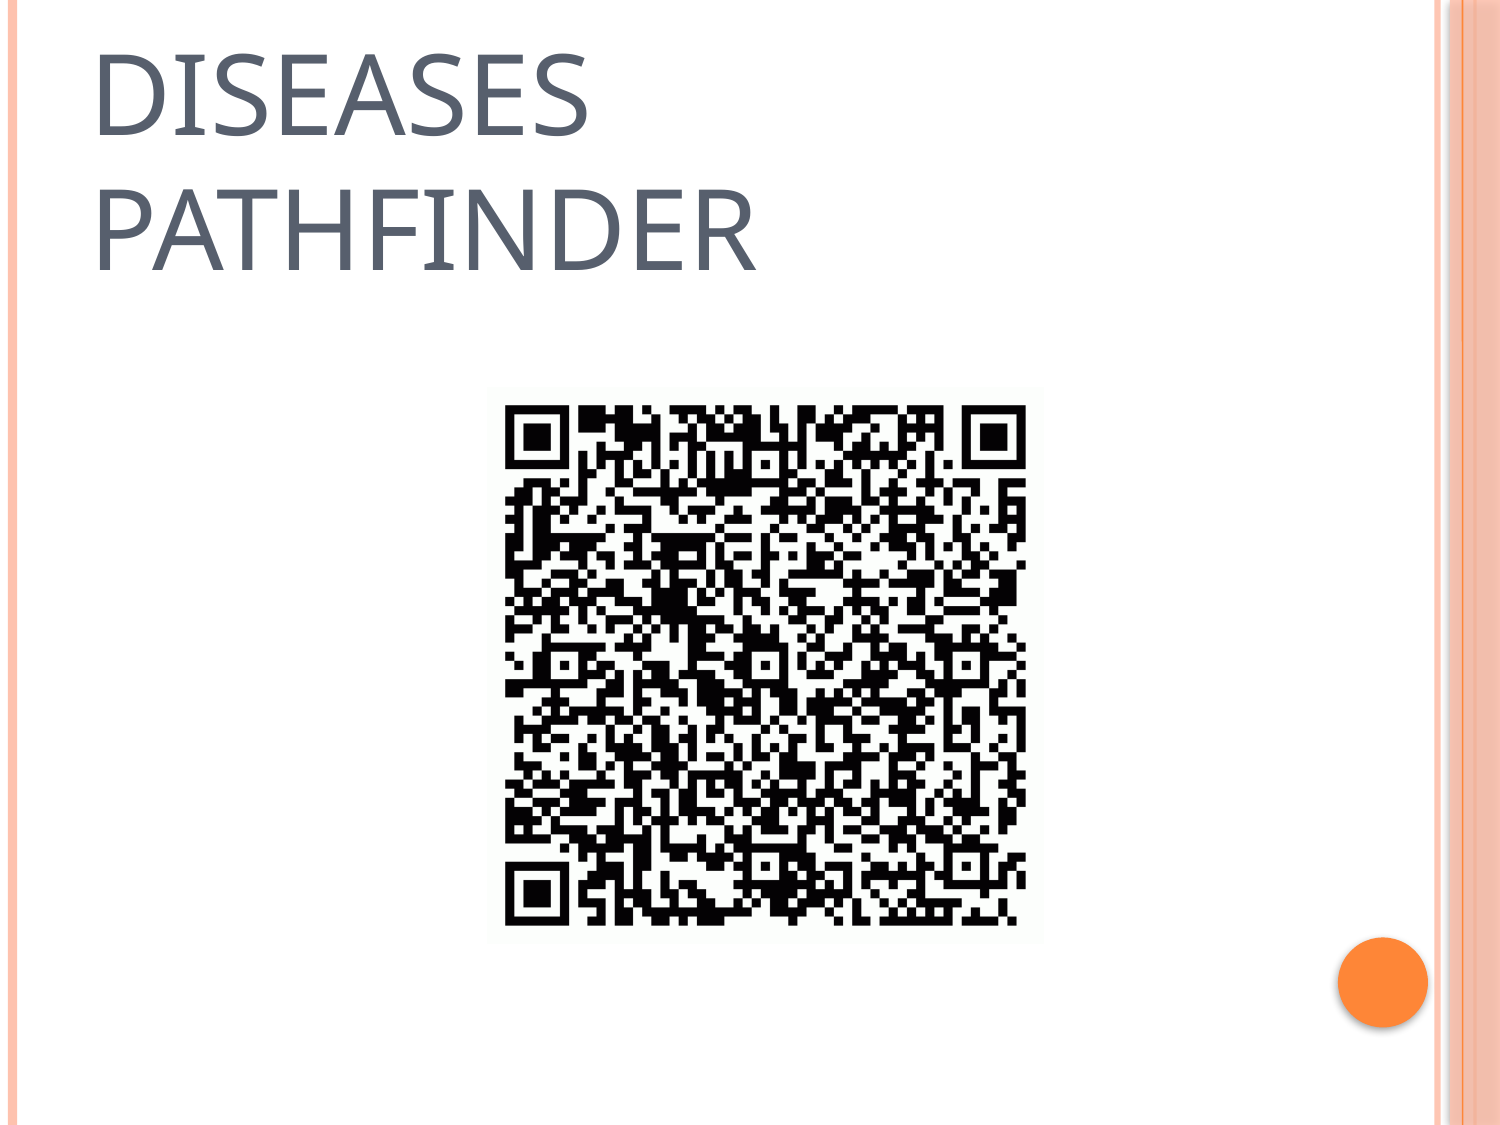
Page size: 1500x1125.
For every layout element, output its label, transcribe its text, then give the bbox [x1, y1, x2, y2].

title Health Diseases Pathfinder [75, 45, 1300, 300]
picture [486, 386, 1045, 945]
